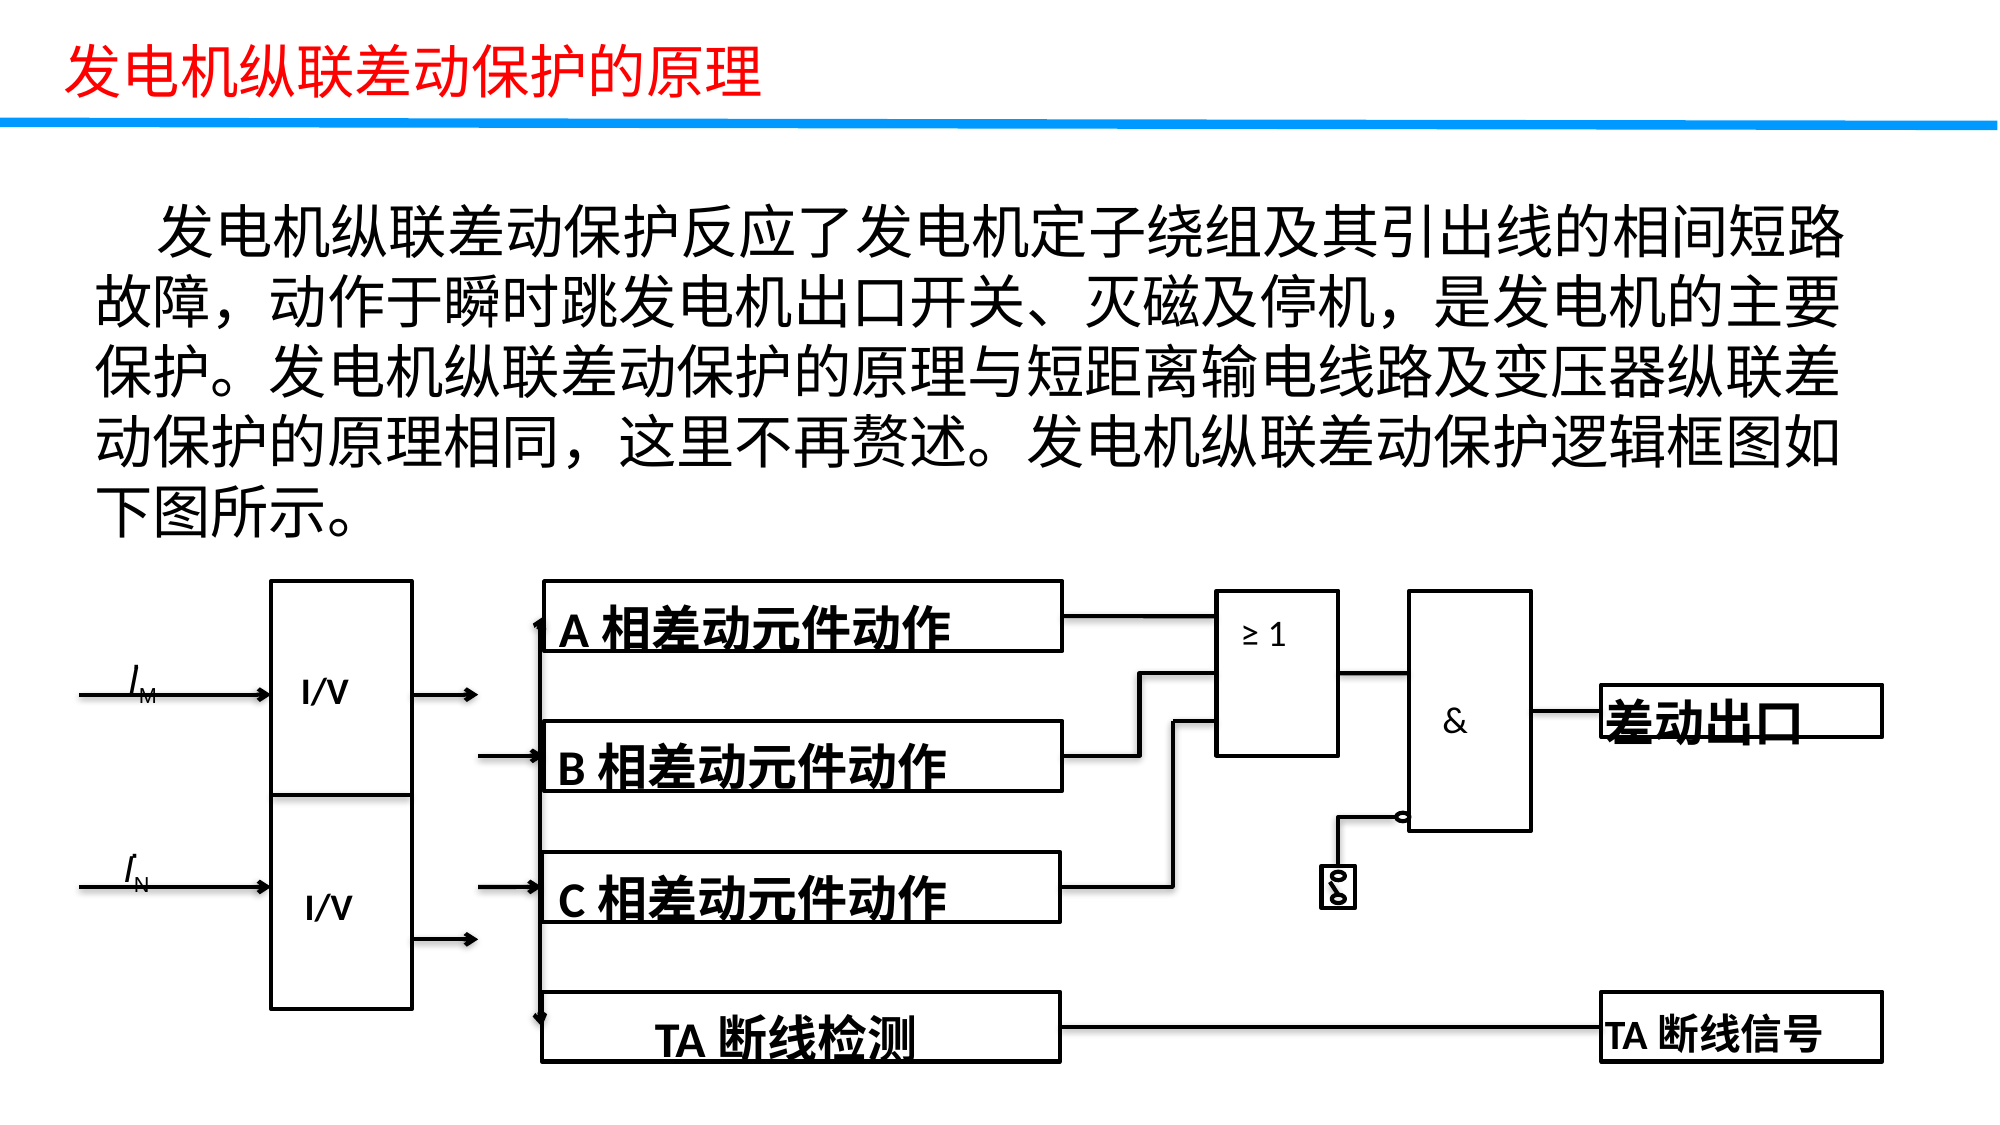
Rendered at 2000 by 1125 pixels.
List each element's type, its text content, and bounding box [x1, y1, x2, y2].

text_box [0, 122, 1998, 126]
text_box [78, 580, 1898, 1076]
text_box 发电机纵联差动保护的原理 [48, 27, 813, 121]
text_box 发电机纵联差动保护反应了发电机定子绕组及其引出线的相间短路故障，动作于瞬时跳发电机出口开关、灭磁及停机，是发电机的主要保护。发电机纵联差动保护的原理与短距离输电线路及变压器纵联差动保护的原理相同，这里不再赘述。发电机纵联差动保护逻辑框图如下图所示。 [79, 188, 1897, 553]
